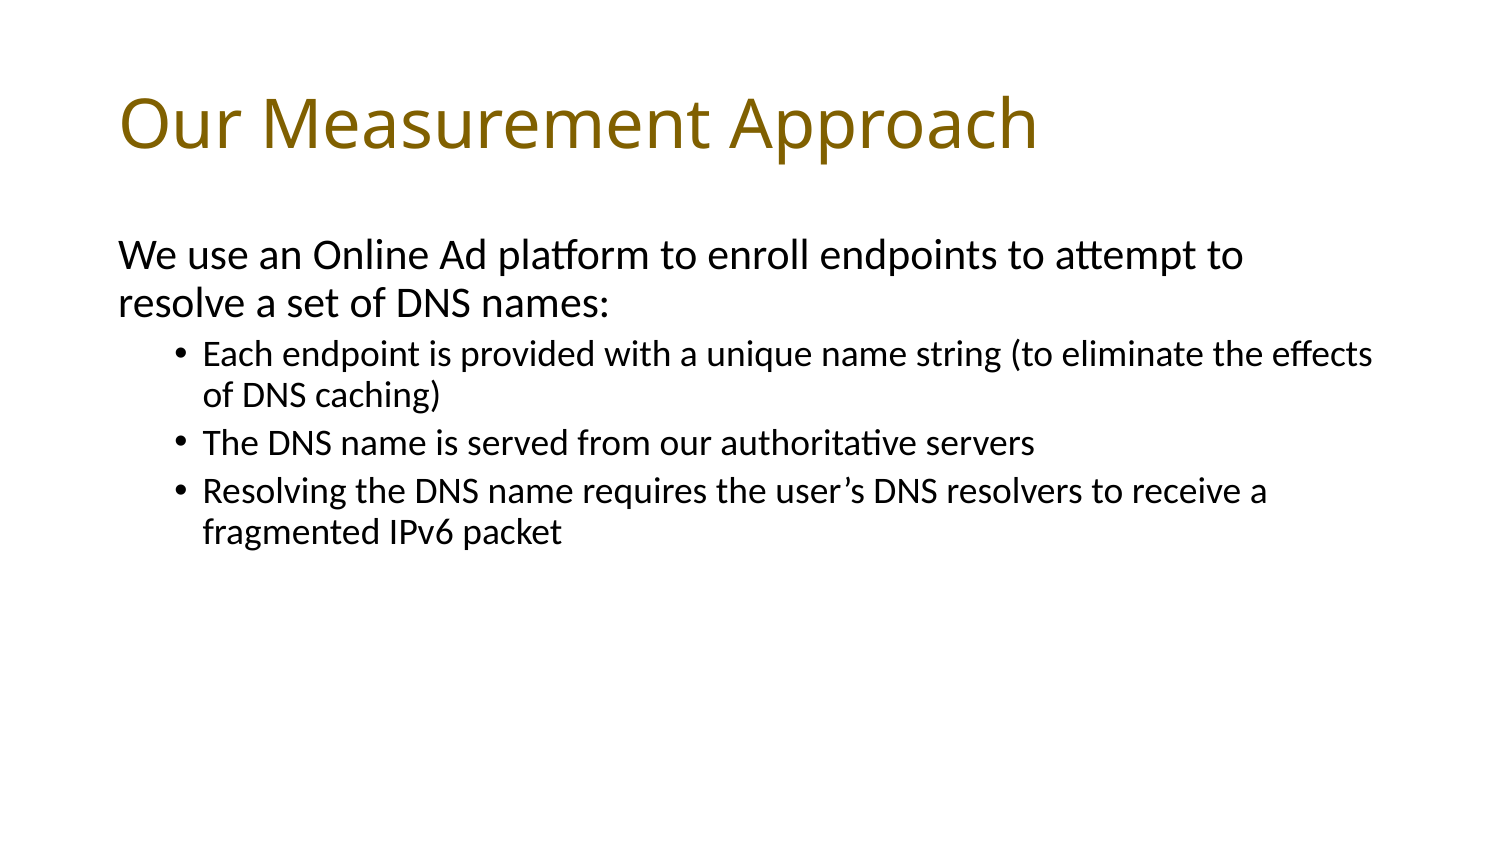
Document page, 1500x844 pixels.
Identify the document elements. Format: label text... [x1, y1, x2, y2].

title Our Measurement Approach [103, 44, 1397, 208]
list We use an Online Ad platform to enroll endpoints to attempt to resolve a set of DNS names: Each endpoint is provided with a unique name string (to eliminate the effects of DNS caching) The DNS name is served from our authoritative servers Resolving the DNS name requires the user’s DNS resolvers to receive a fragmented IPv6 packet [103, 224, 1397, 760]
